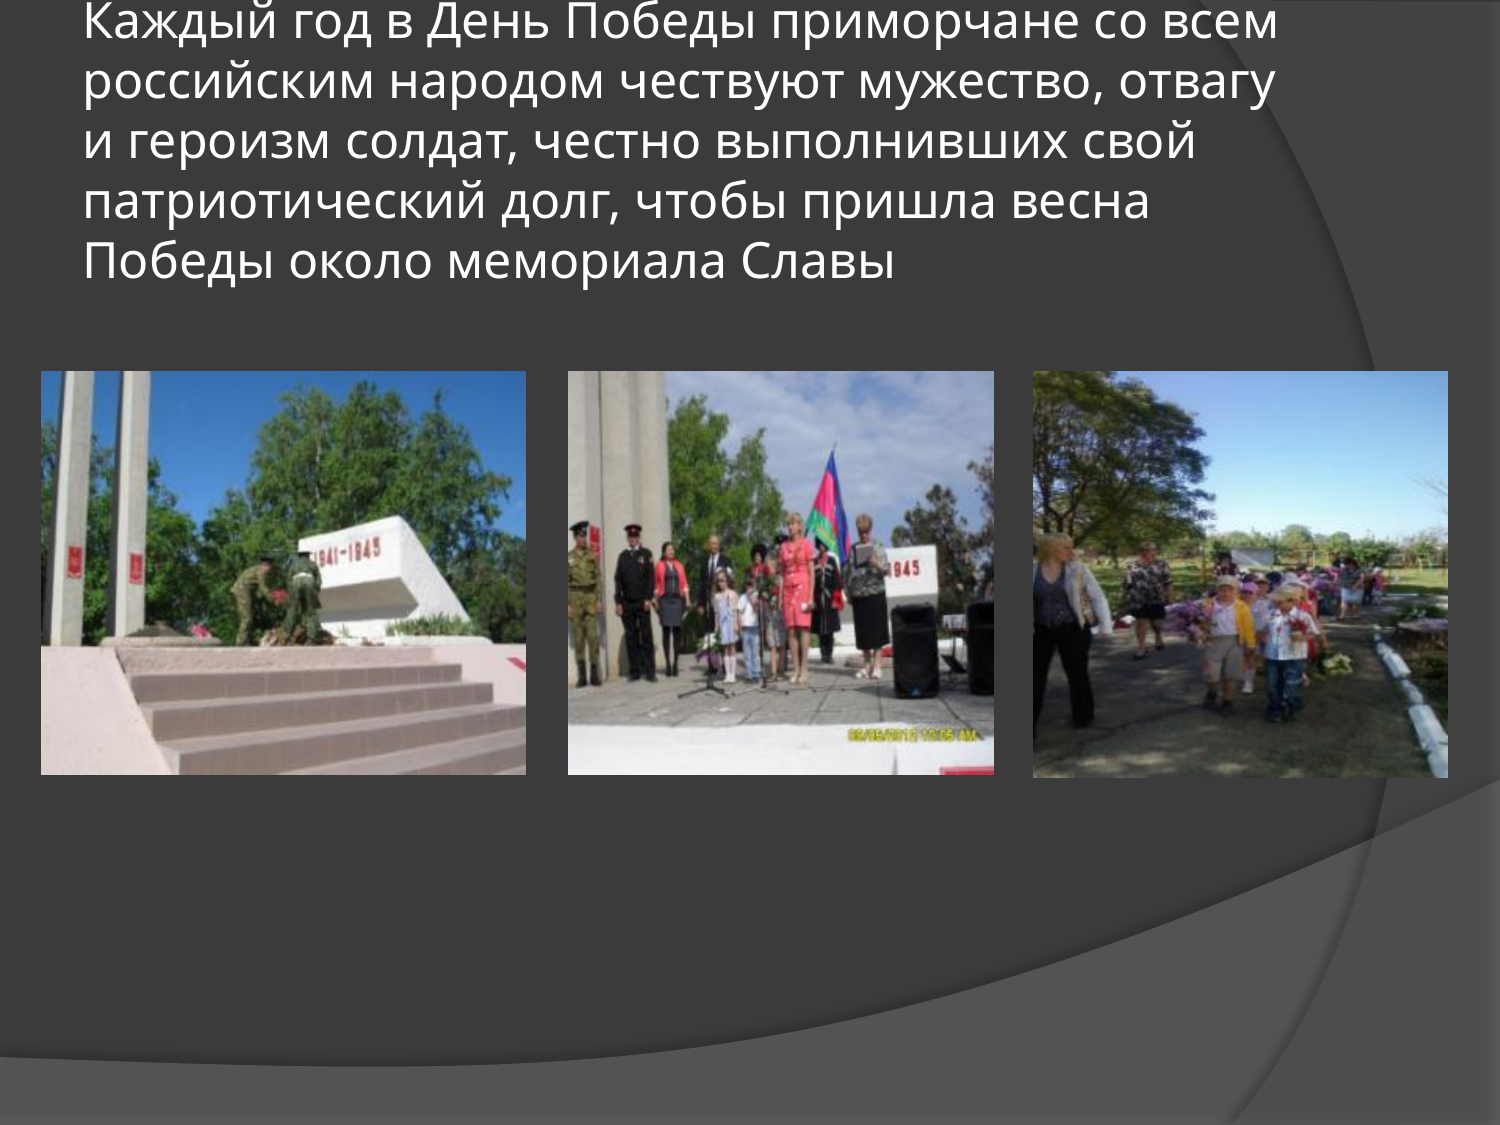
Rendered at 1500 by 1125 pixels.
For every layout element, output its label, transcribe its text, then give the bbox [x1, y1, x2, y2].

title Каждый год в День Победы приморчане со всем российским народом чествуют мужество, отвагу и героизм солдат, честно выполнивших свой патриотический долг, чтобы пришла весна Победы около мемориала Славы [75, 45, 1300, 233]
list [41, 371, 526, 776]
picture [568, 371, 995, 776]
picture [1033, 371, 1449, 778]
